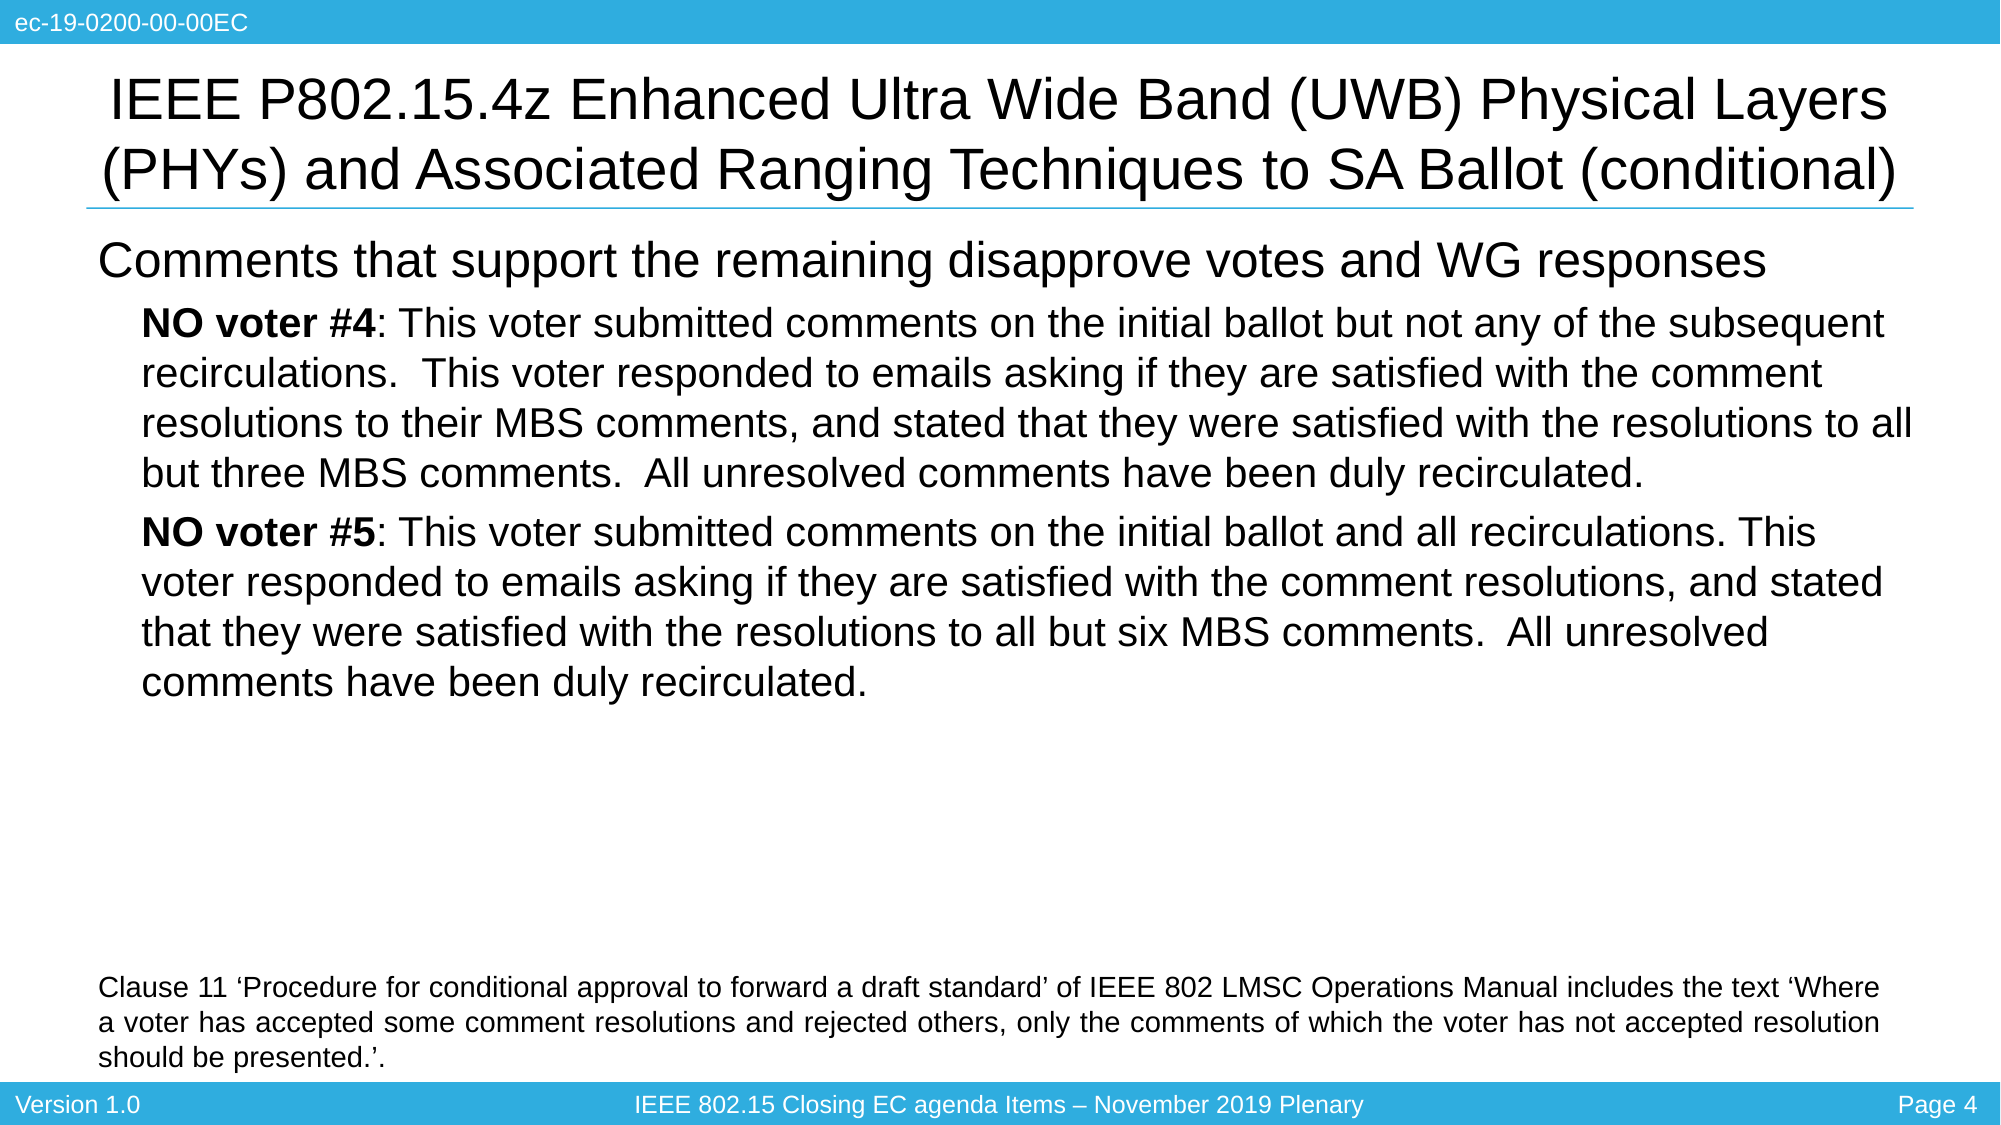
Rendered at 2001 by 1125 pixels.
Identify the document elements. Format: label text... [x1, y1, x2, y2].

title IEEE P802.15.4z Enhanced Ultra Wide Band (UWB) Physical Layers (PHYs) and Associated Ranging Techniques to SA Ballot (conditional) [70, 66, 1930, 197]
text_box Clause 11 ‘Procedure for conditional approval to forward a draft standard’ of IEEE 802 LMSC Operations Manual includes the text ‘Where a voter has accepted some comment resolutions and rejected others, only the comments of which the voter has not accepted resolution should be presented.’. [0, 961, 1898, 1081]
list Comments that support the remaining disapprove votes and WG responses NO voter #4: This voter submitted comments on the initial ballot but not any of the subsequent recirculations. This voter responded to emails asking if they are satisfied with the comment resolutions to their MBS comments, and stated that they were satisfied with the resolutions to all but three MBS comments. All unresolved comments have been duly recirculated. NO voter #5: This voter submitted comments on the initial ballot and all recirculations. This voter responded to emails asking if they are satisfied with the comment resolutions, and stated that they were satisfied with the resolutions to all but six MBS comments. All unresolved comments have been duly recirculated. [39, 220, 1930, 1059]
